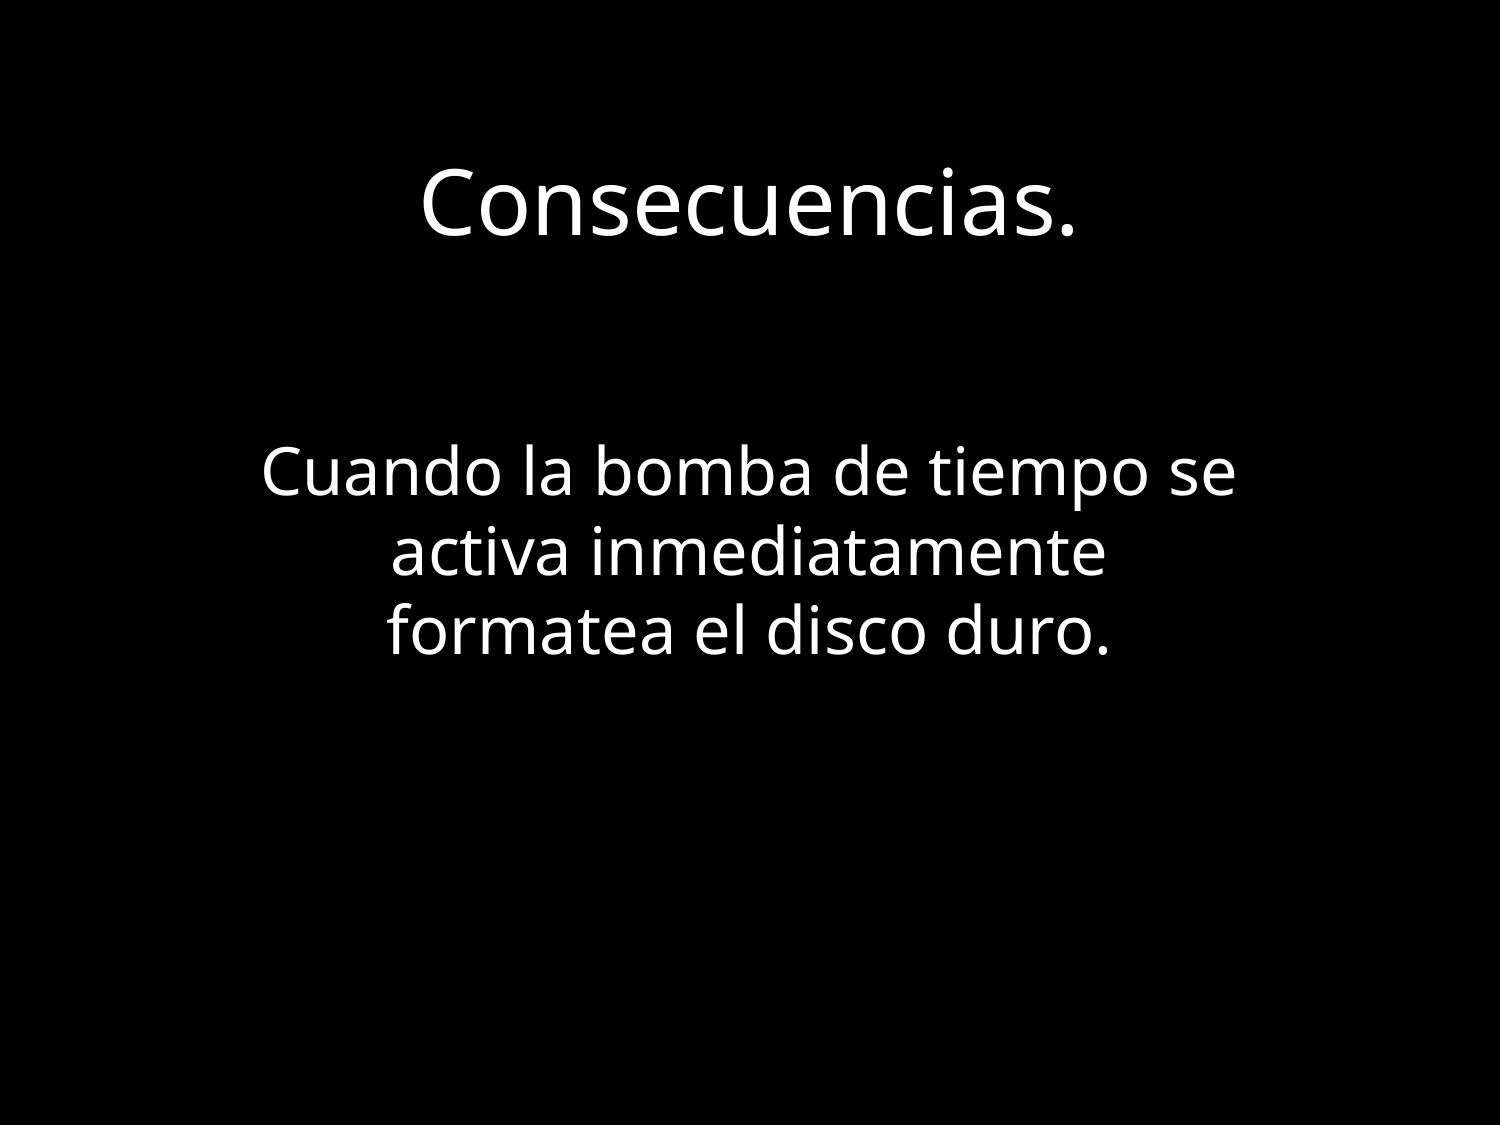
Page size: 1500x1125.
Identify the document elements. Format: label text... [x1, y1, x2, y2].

subtitle Cuando la bomba de tiempo se activa inmediatamente formatea el disco duro. [225, 420, 1275, 925]
title Consecuencias. [112, 78, 1388, 320]
